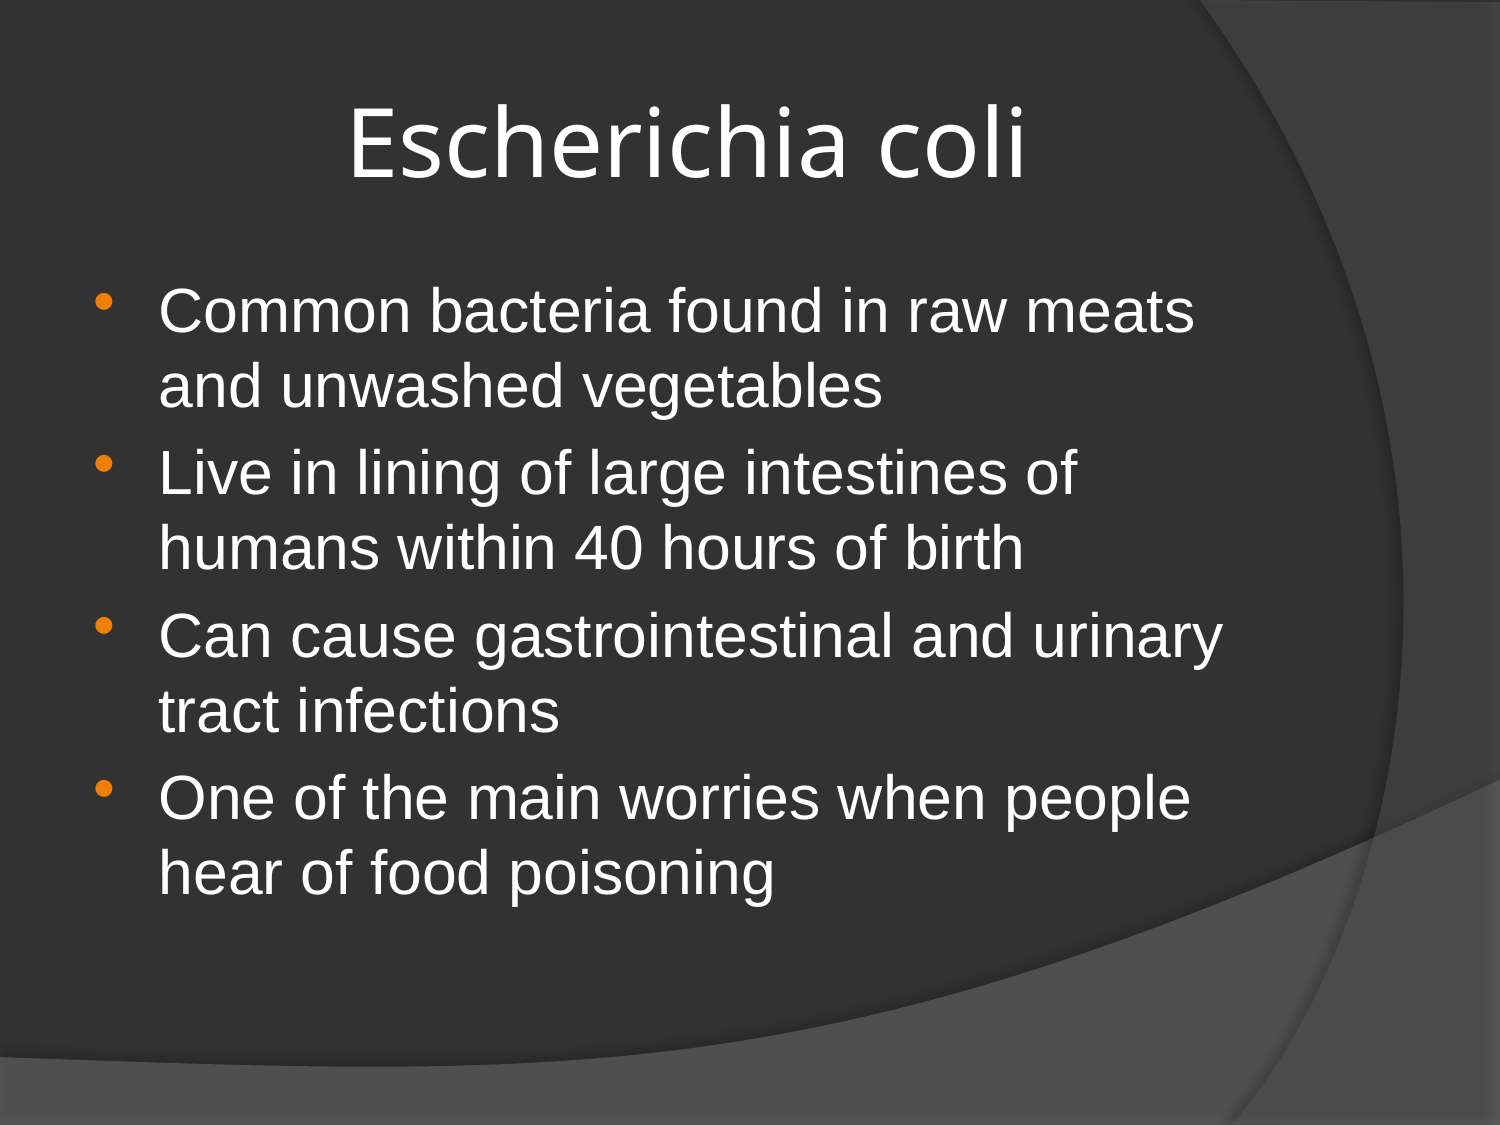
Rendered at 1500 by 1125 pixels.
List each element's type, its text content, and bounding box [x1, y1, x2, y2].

list Common bacteria found in raw meats and unwashed vegetables Live in lining of large intestines of humans within 40 hours of birth Can cause gastrointestinal and urinary tract infections One of the main worries when people hear of food poisoning [75, 262, 1300, 1005]
title Escherichia coli [75, 45, 1300, 233]
